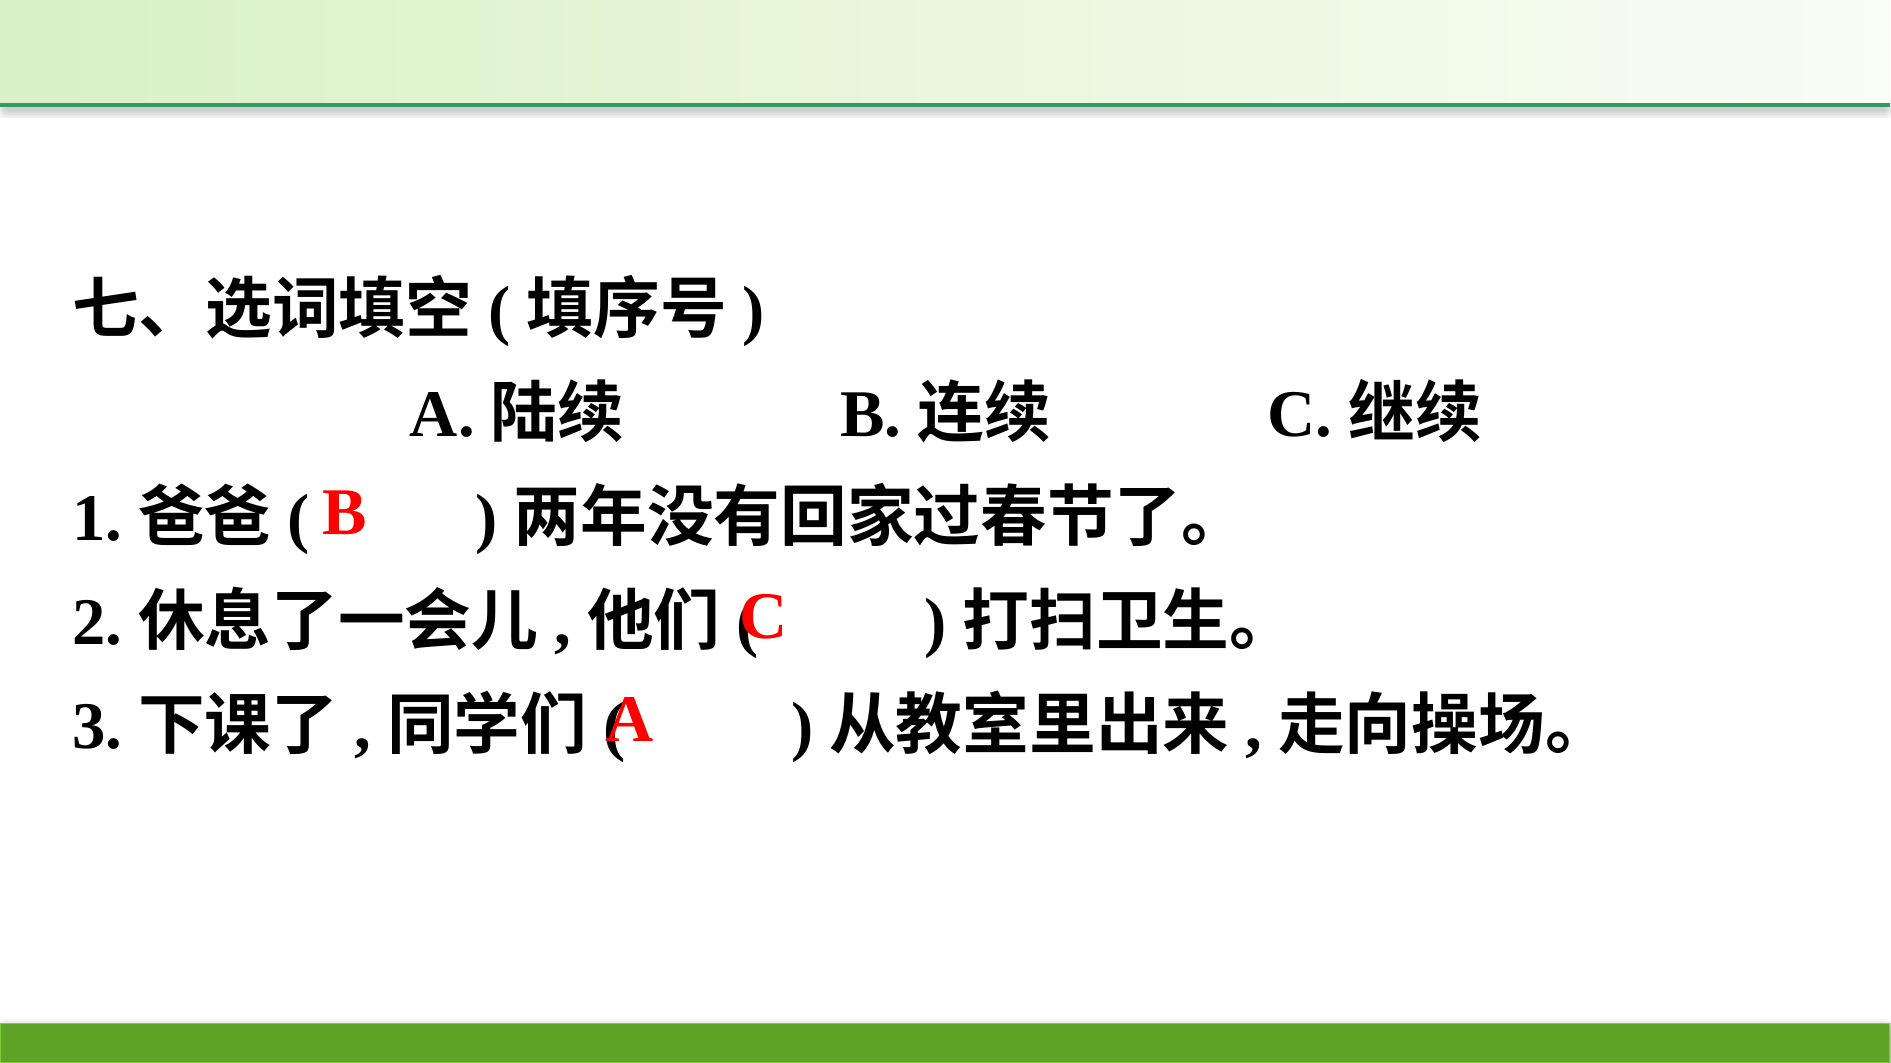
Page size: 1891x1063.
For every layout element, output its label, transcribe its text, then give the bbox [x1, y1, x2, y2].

text_box C [724, 564, 803, 660]
text_box 七、选词填空(填序号) A.陆续 B.连续 C.继续 1.爸爸( )两年没有回家过春节了。 2.休息了一会儿,他们( )打扫卫生。 3.下课了,同学们( )从教室里出来,走向操场。 [57, 234, 1835, 769]
text_box B [307, 460, 382, 556]
text_box A [591, 667, 670, 763]
